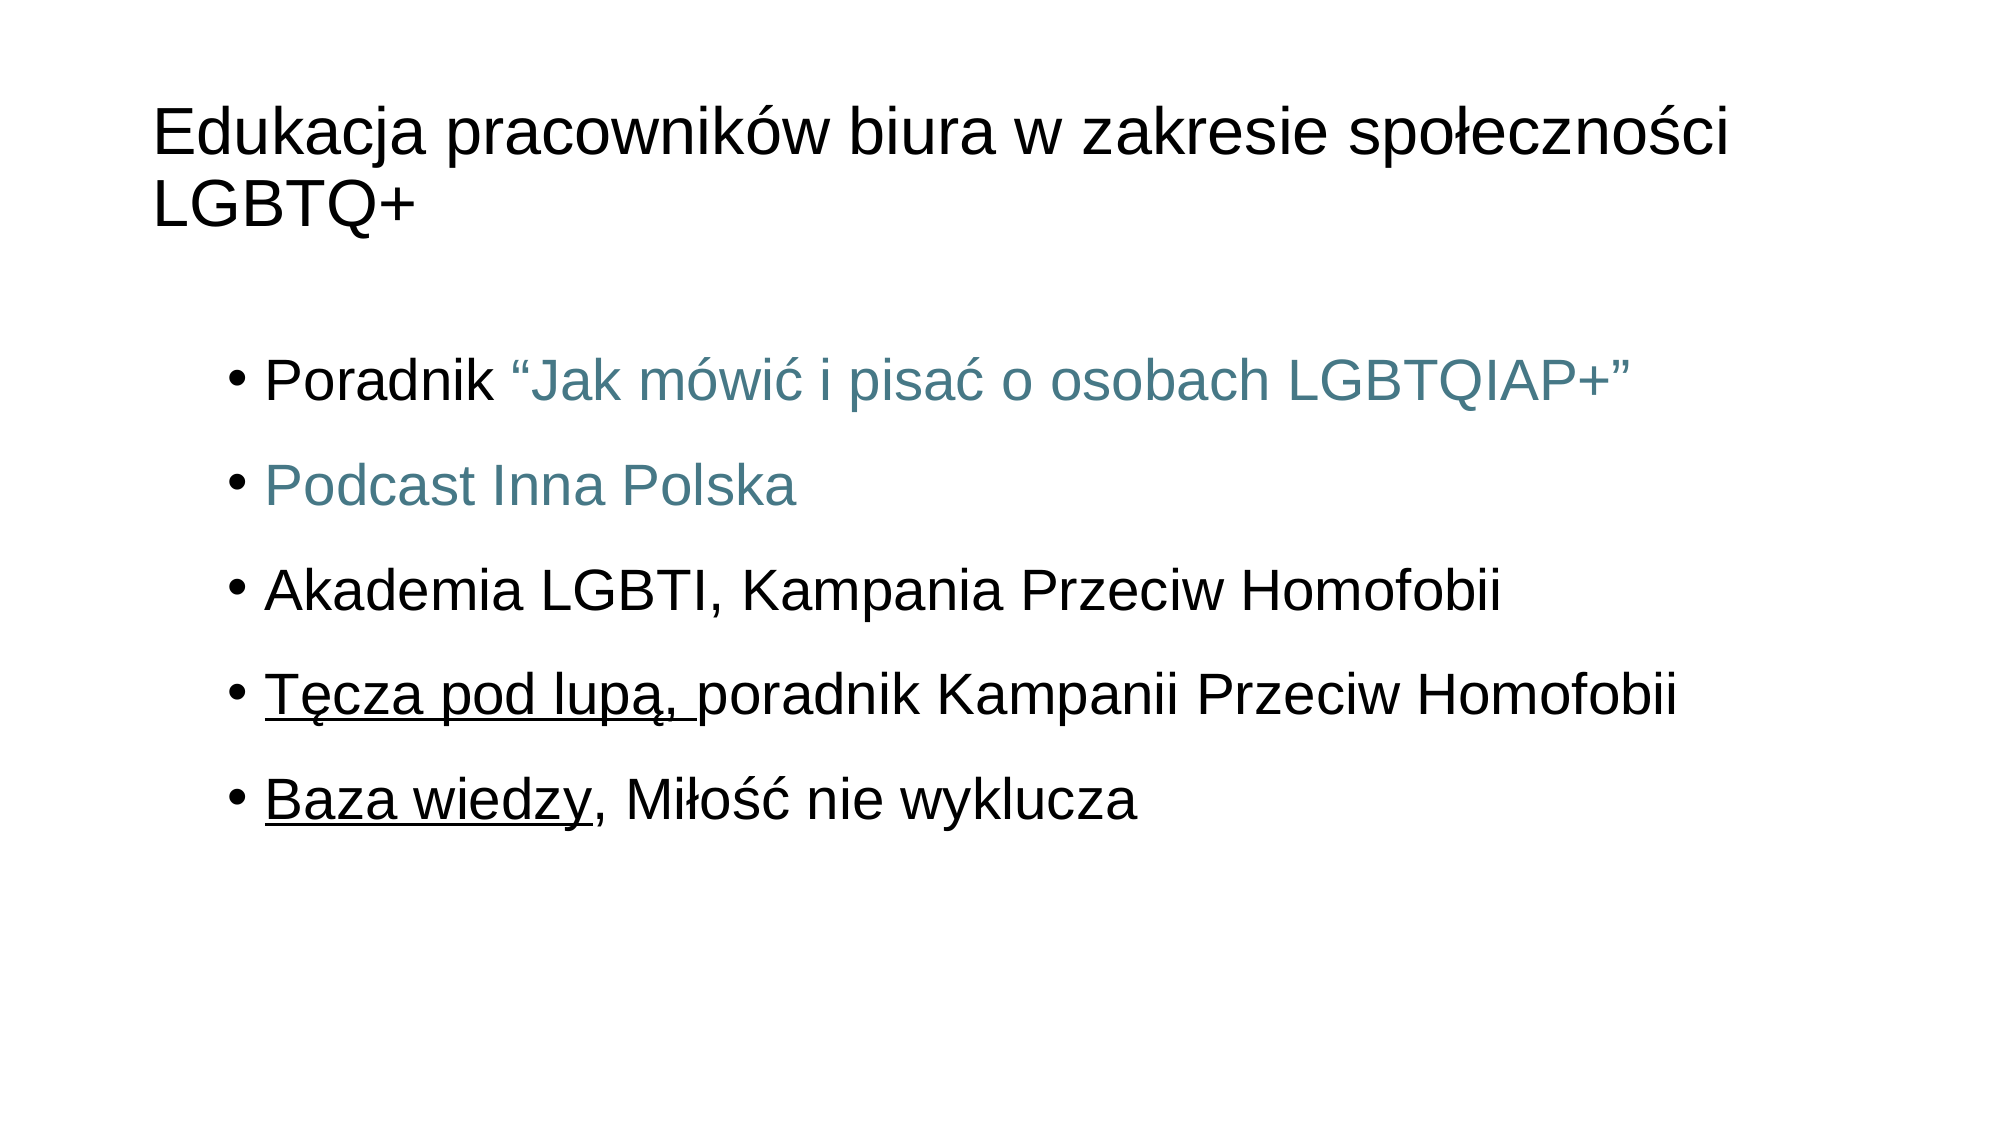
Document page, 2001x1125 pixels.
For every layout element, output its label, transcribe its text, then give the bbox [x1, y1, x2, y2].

list Poradnik “Jak mówić i pisać o osobach LGBTQIAP+” Podcast Inna Polska Akademia LGBTI, Kampania Przeciw Homofobii Tęcza pod lupą, poradnik Kampanii Przeciw Homofobii Baza wiedzy, Miłość nie wyklucza [137, 299, 1863, 1014]
title Edukacja pracowników biura w zakresie społeczności LGBTQ+ [137, 59, 1863, 278]
